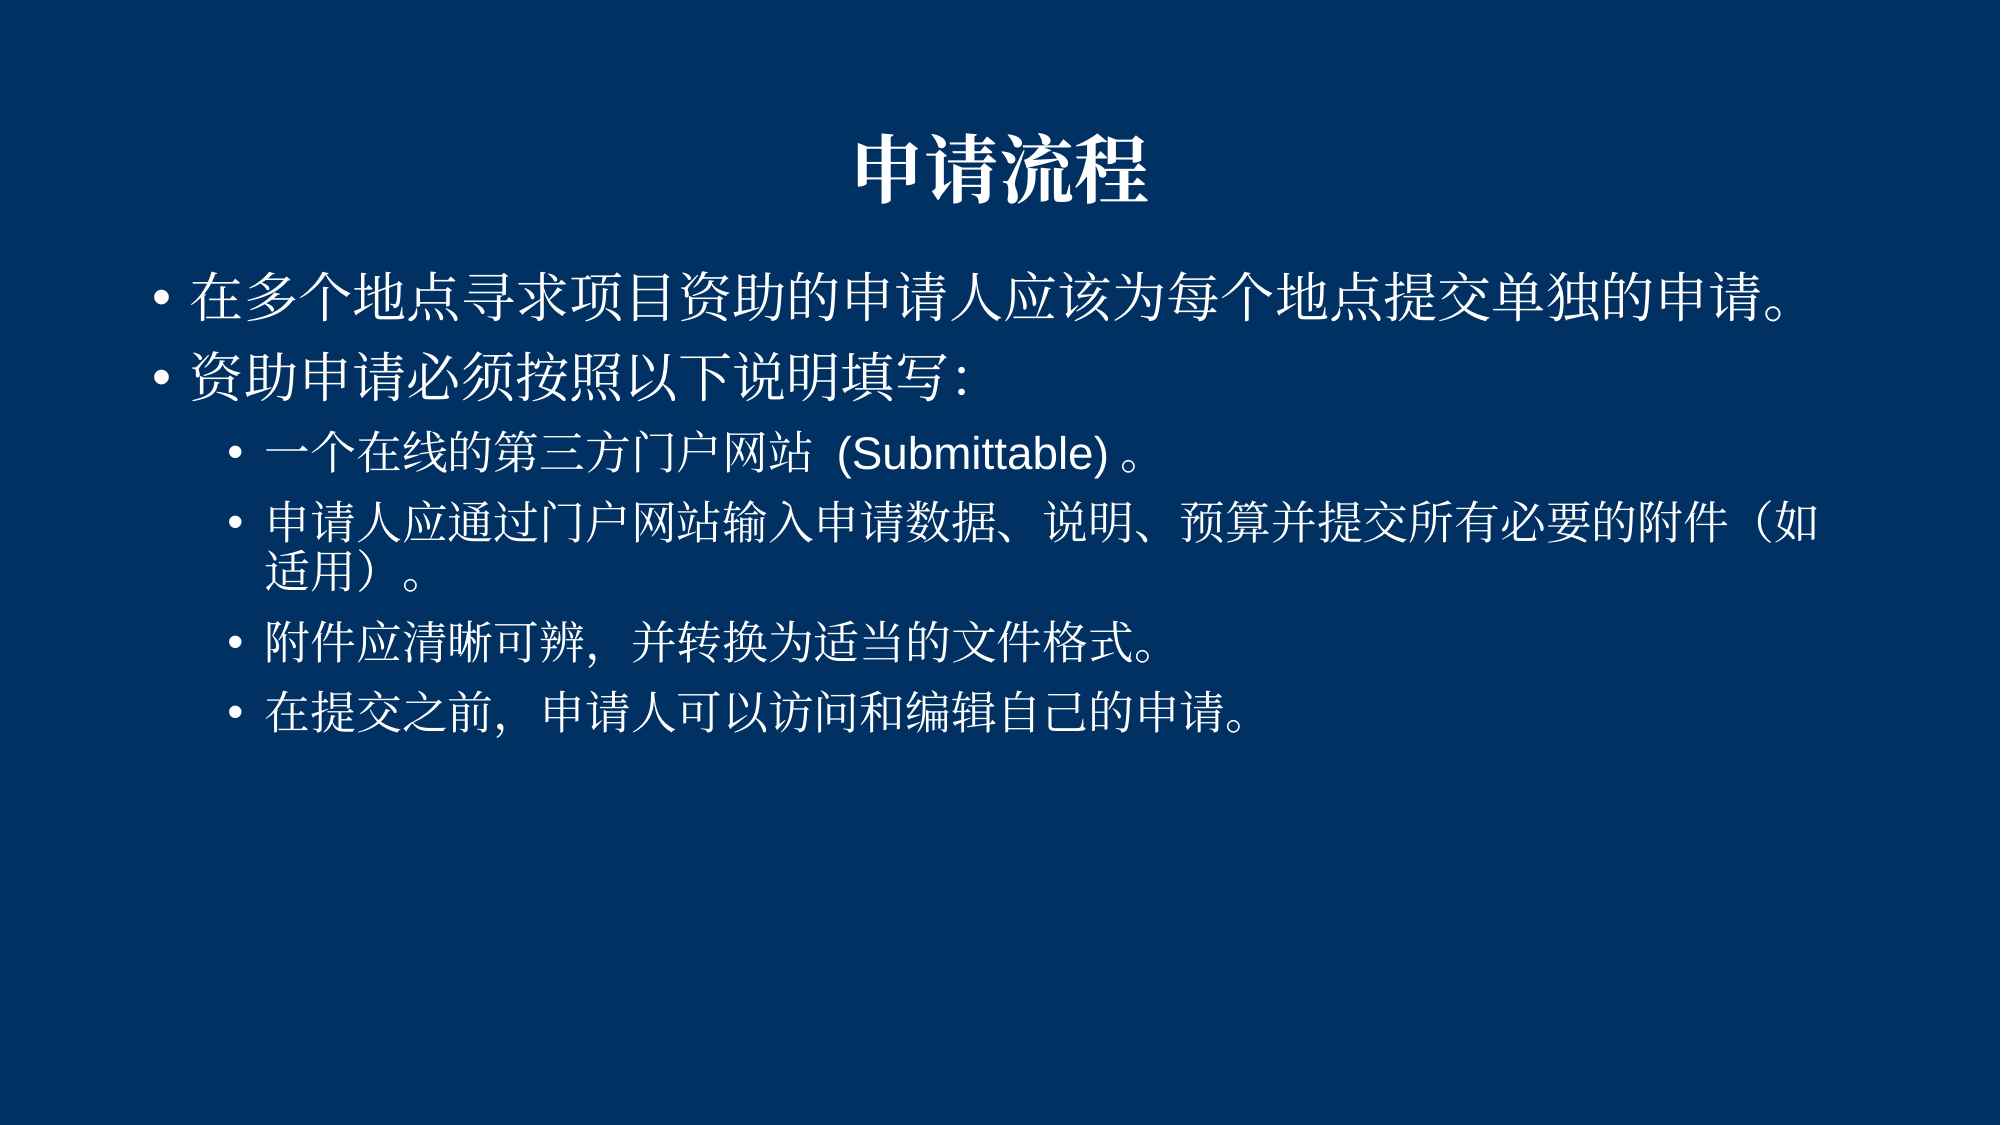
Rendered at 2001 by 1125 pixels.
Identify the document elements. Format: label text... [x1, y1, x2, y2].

title 申请流程 [137, 64, 1863, 263]
list 在多个地点寻求项目资助的申请人应该为每个地点提交单独的申请。 资助申请必须按照以下说明填写： 一个在线的第三方门户网站 (Submittable)。 申请人应通过门户网站输入申请数据、说明、预算并提交所有必要的附件（如适用）。 附件应清晰可辨，并转换为适当的文件格式。 在提交之前，申请人可以访问和编辑自己的申请。 [137, 263, 1863, 917]
